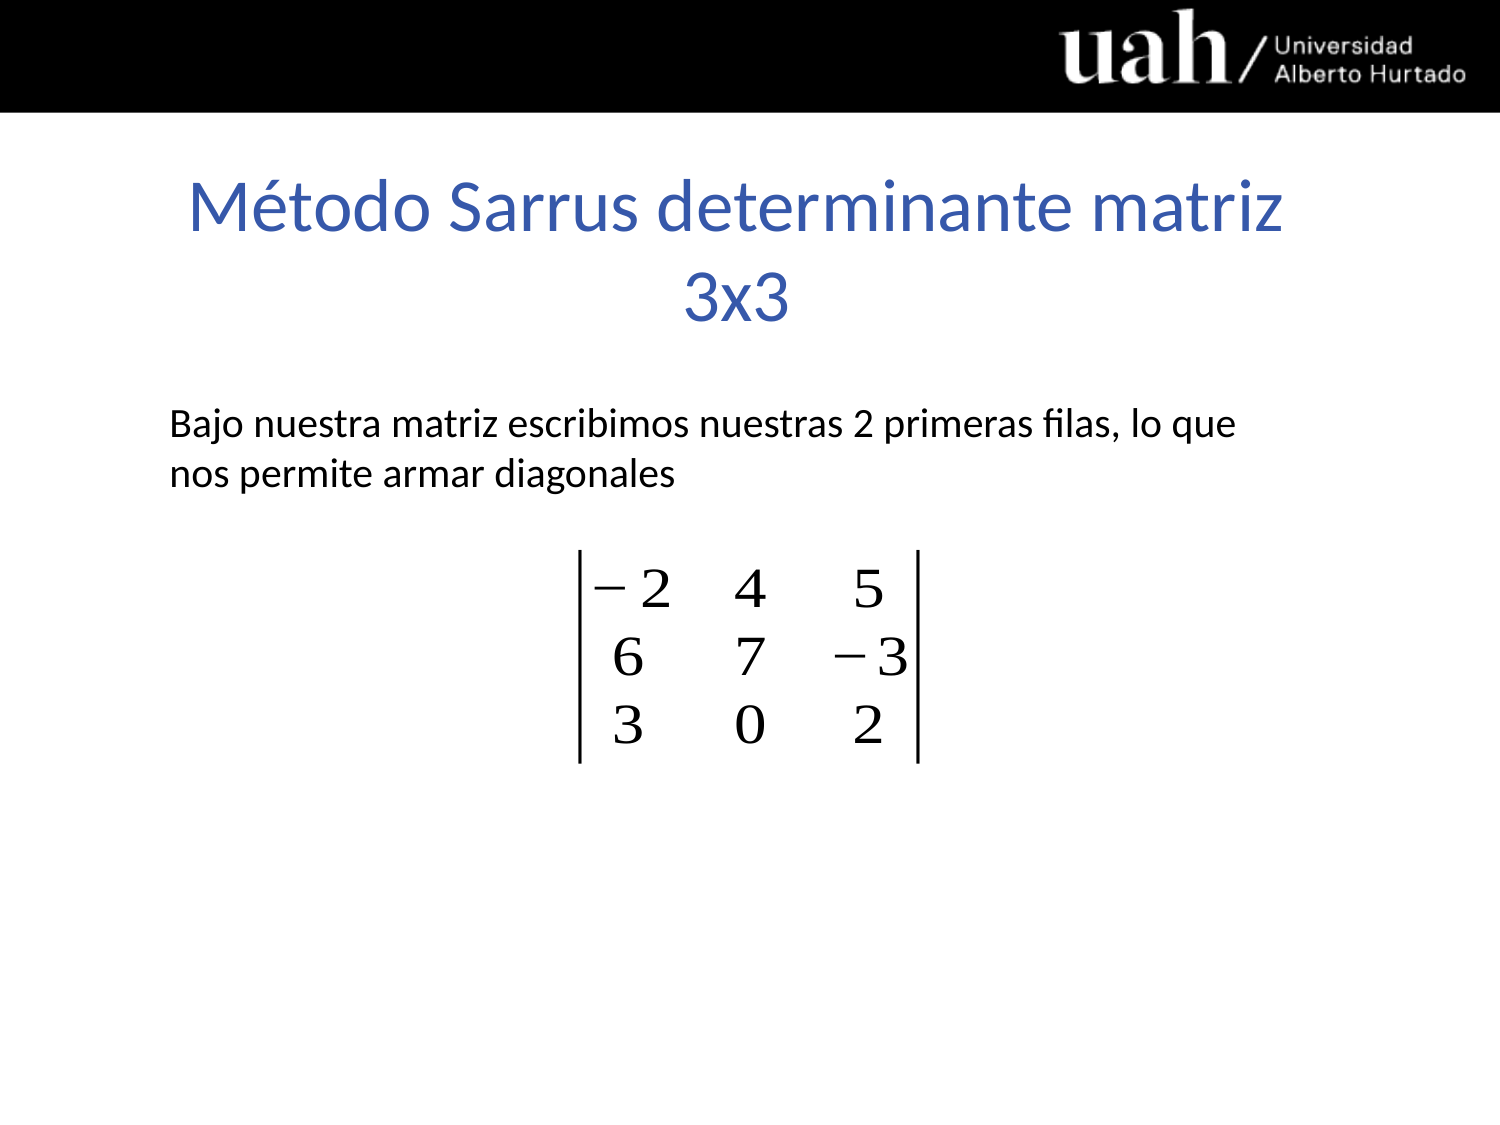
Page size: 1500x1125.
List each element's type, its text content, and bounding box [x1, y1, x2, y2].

picture [1057, 0, 1468, 94]
text_box Bajo nuestra matriz escribimos nuestras 2 primeras filas, lo que nos permite armar diagonales [154, 388, 1319, 503]
text_box [0, 0, 1500, 114]
text_box Método Sarrus determinante matriz 3x3 [112, 148, 1361, 344]
